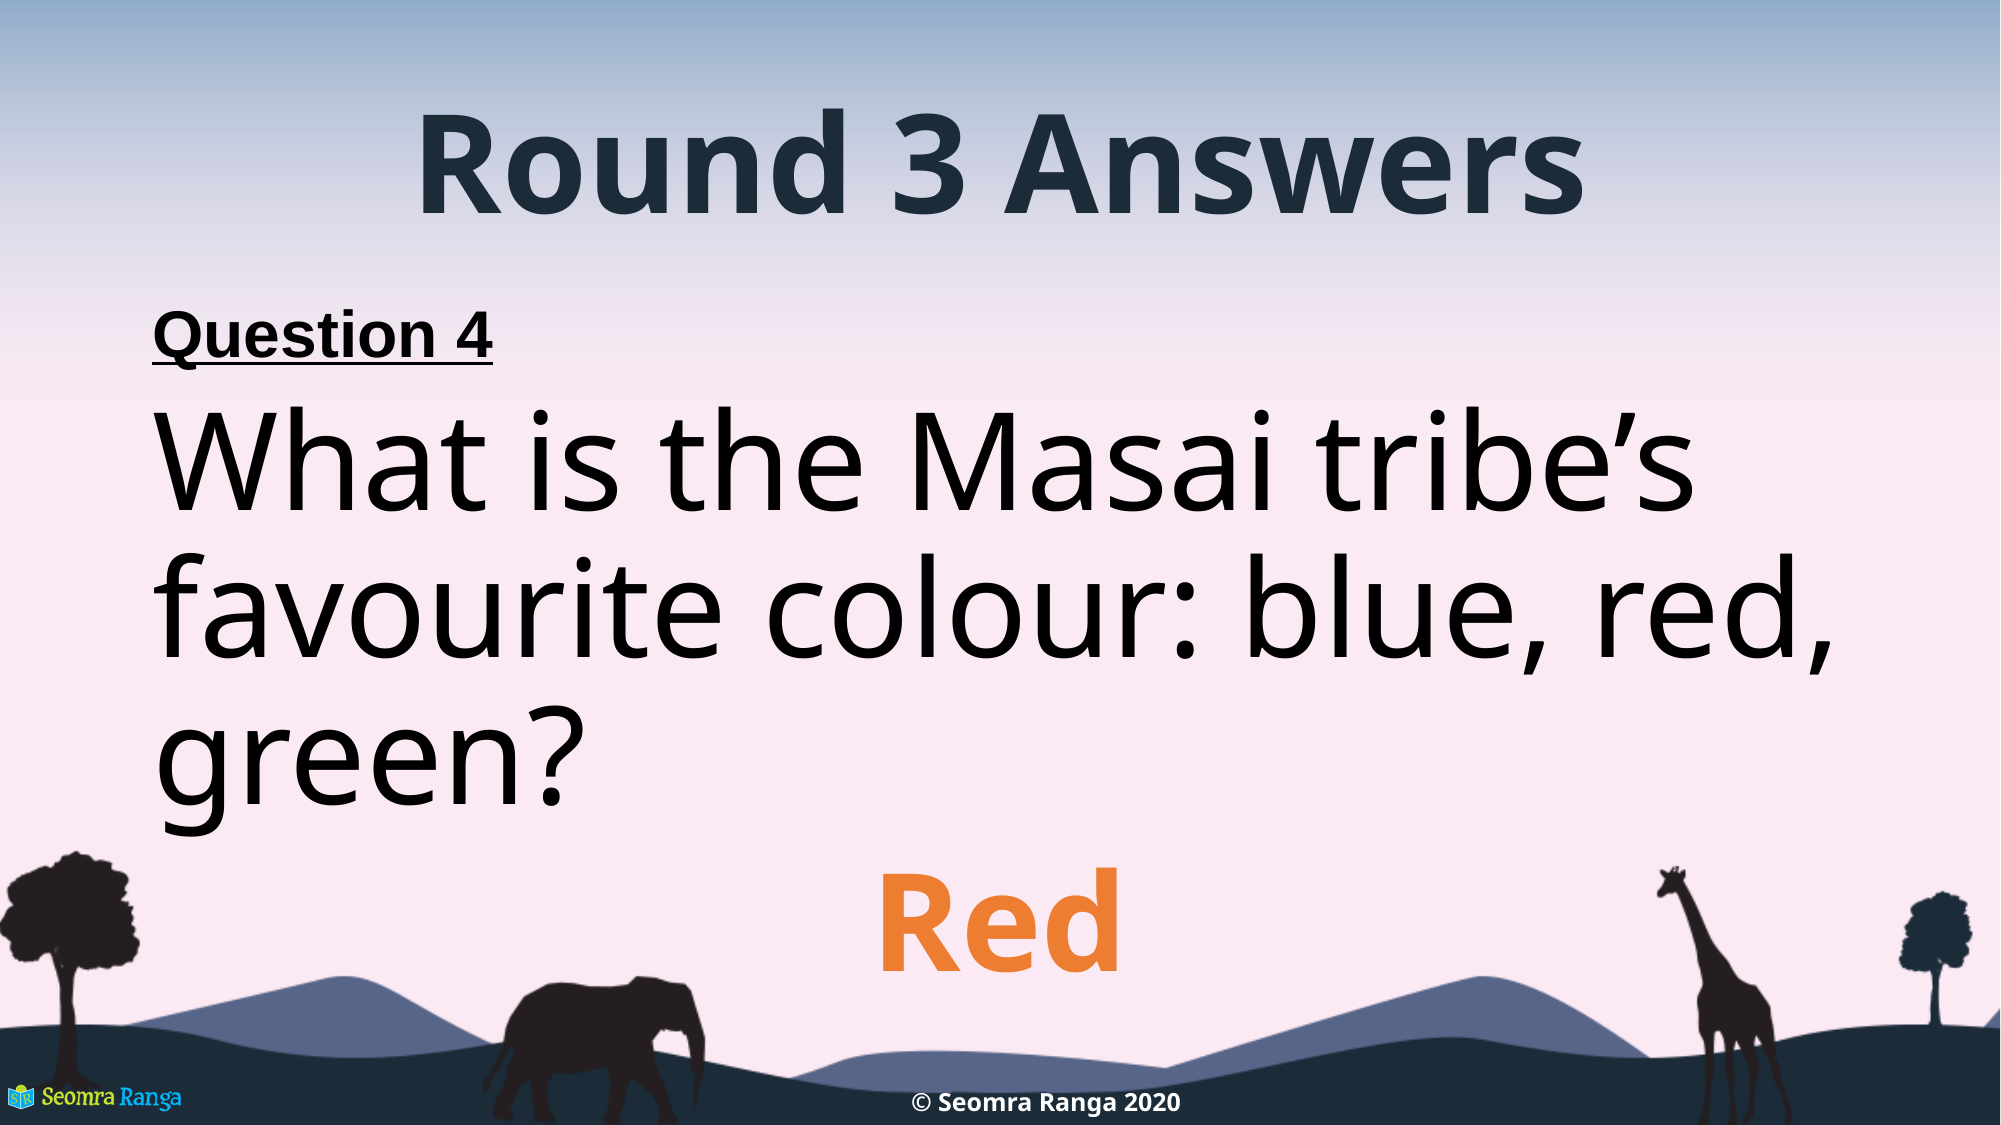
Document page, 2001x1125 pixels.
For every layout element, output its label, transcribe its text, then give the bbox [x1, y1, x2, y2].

title Round 3 Answers [137, 59, 1863, 278]
picture [0, 0, 2001, 1125]
list Question 4 What is the Masai tribe’s favourite colour: blue, red, green? Red [137, 293, 1863, 1014]
text_box © Seomra Ranga 2020 www.seomraranga.com [762, 1079, 1330, 1125]
